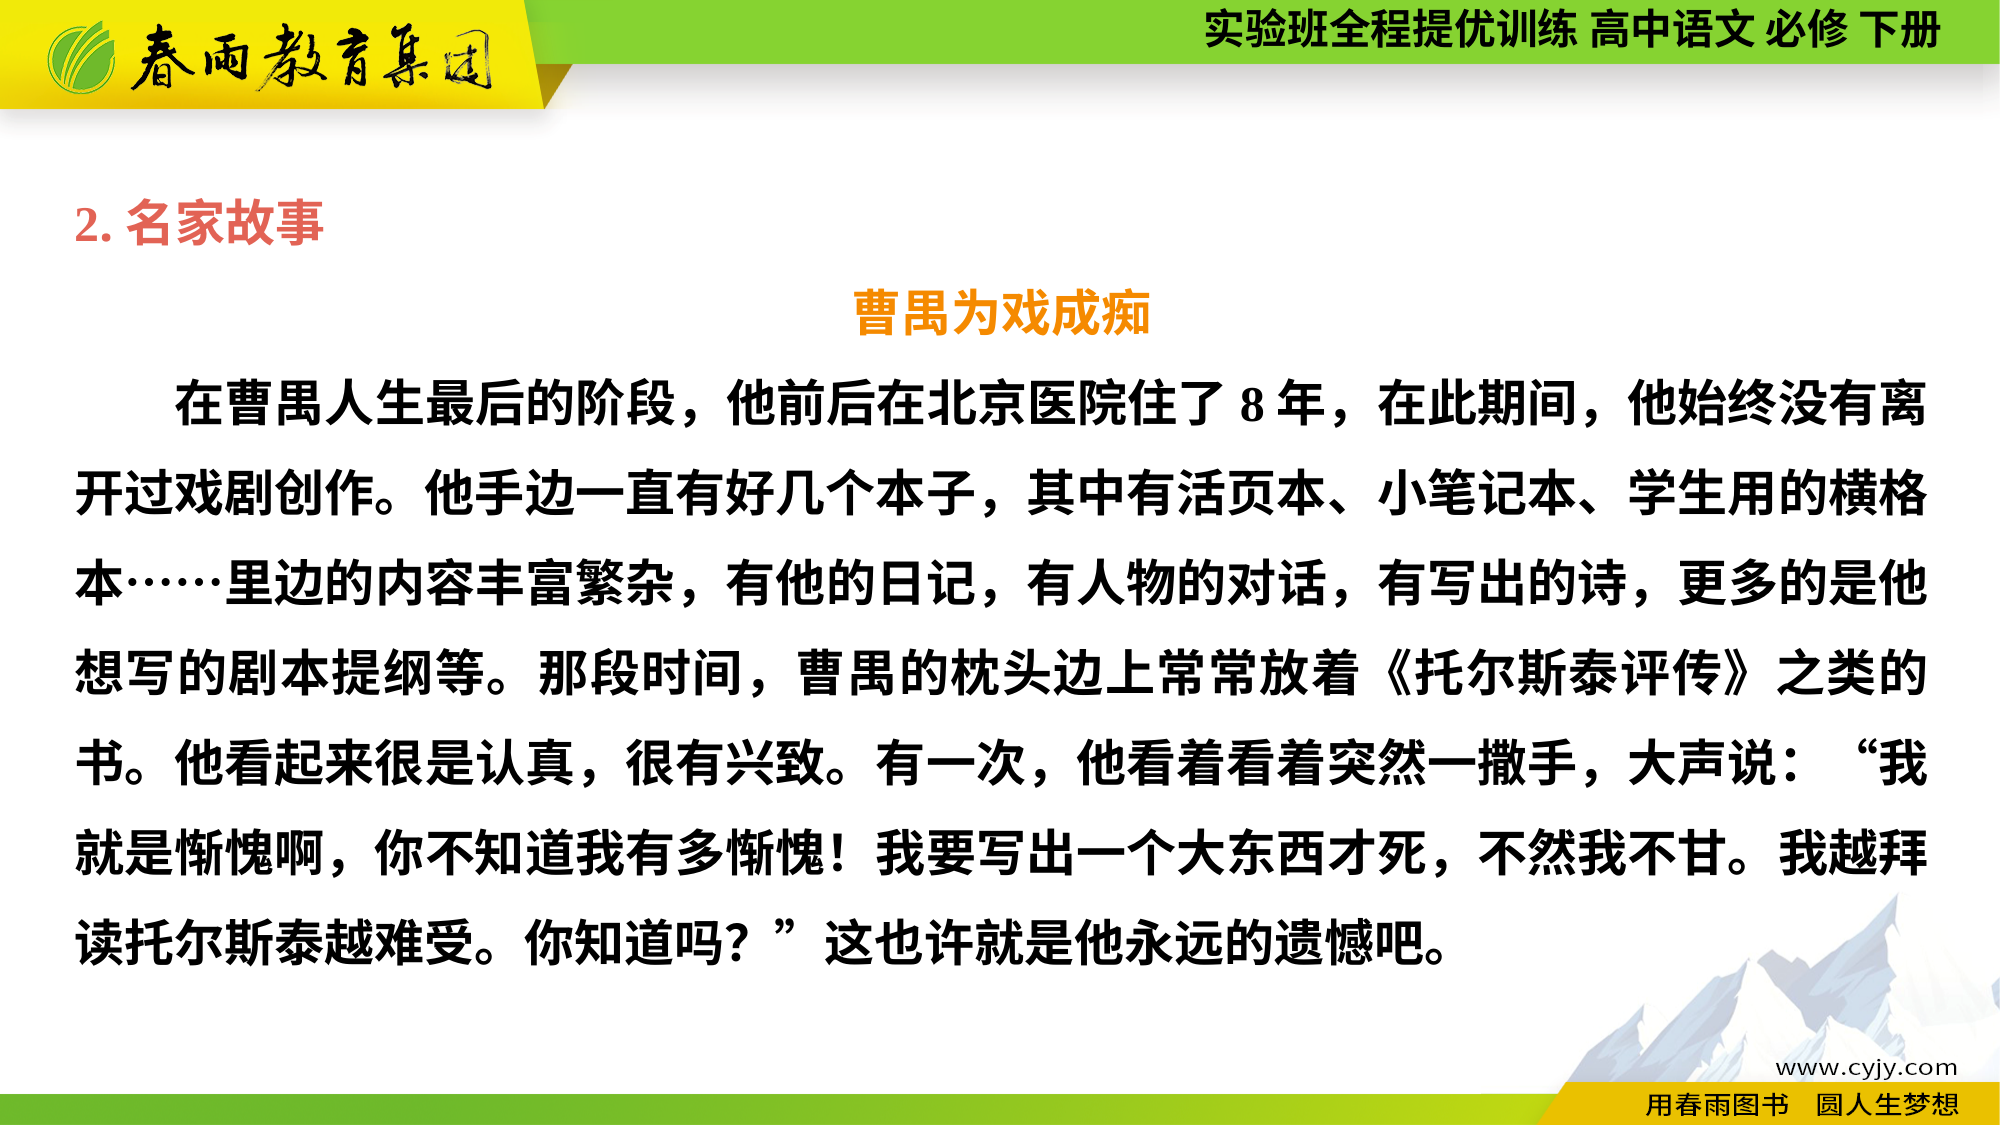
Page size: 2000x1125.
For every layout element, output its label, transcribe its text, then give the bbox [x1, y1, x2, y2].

list 2.名家故事 曹禺为戏成痴 在曹禺人生最后的阶段，他前后在北京医院住了8年，在此期间，他始终没有离开过戏剧创作。他手边一直有好几个本子，其中有活页本、小笔记本、学生用的横格本……里边的内容丰富繁杂，有他的日记，有人物的对话，有写出的诗，更多的是他想写的剧本提纲等。那段时间，曹禺的枕头边上常常放着《托尔斯泰评传》之类的书。他看起来很是认真，很有兴致。有一次，他看着看着突然一撒手，大声说：“我就是惭愧啊，你不知道我有多惭愧！我要写出一个大东西才死，不然我不甘。我越拜读托尔斯泰越难受。你知道吗？”这也许就是他永远的遗憾吧。 [59, 154, 1944, 976]
picture [0, 0, 2000, 1125]
